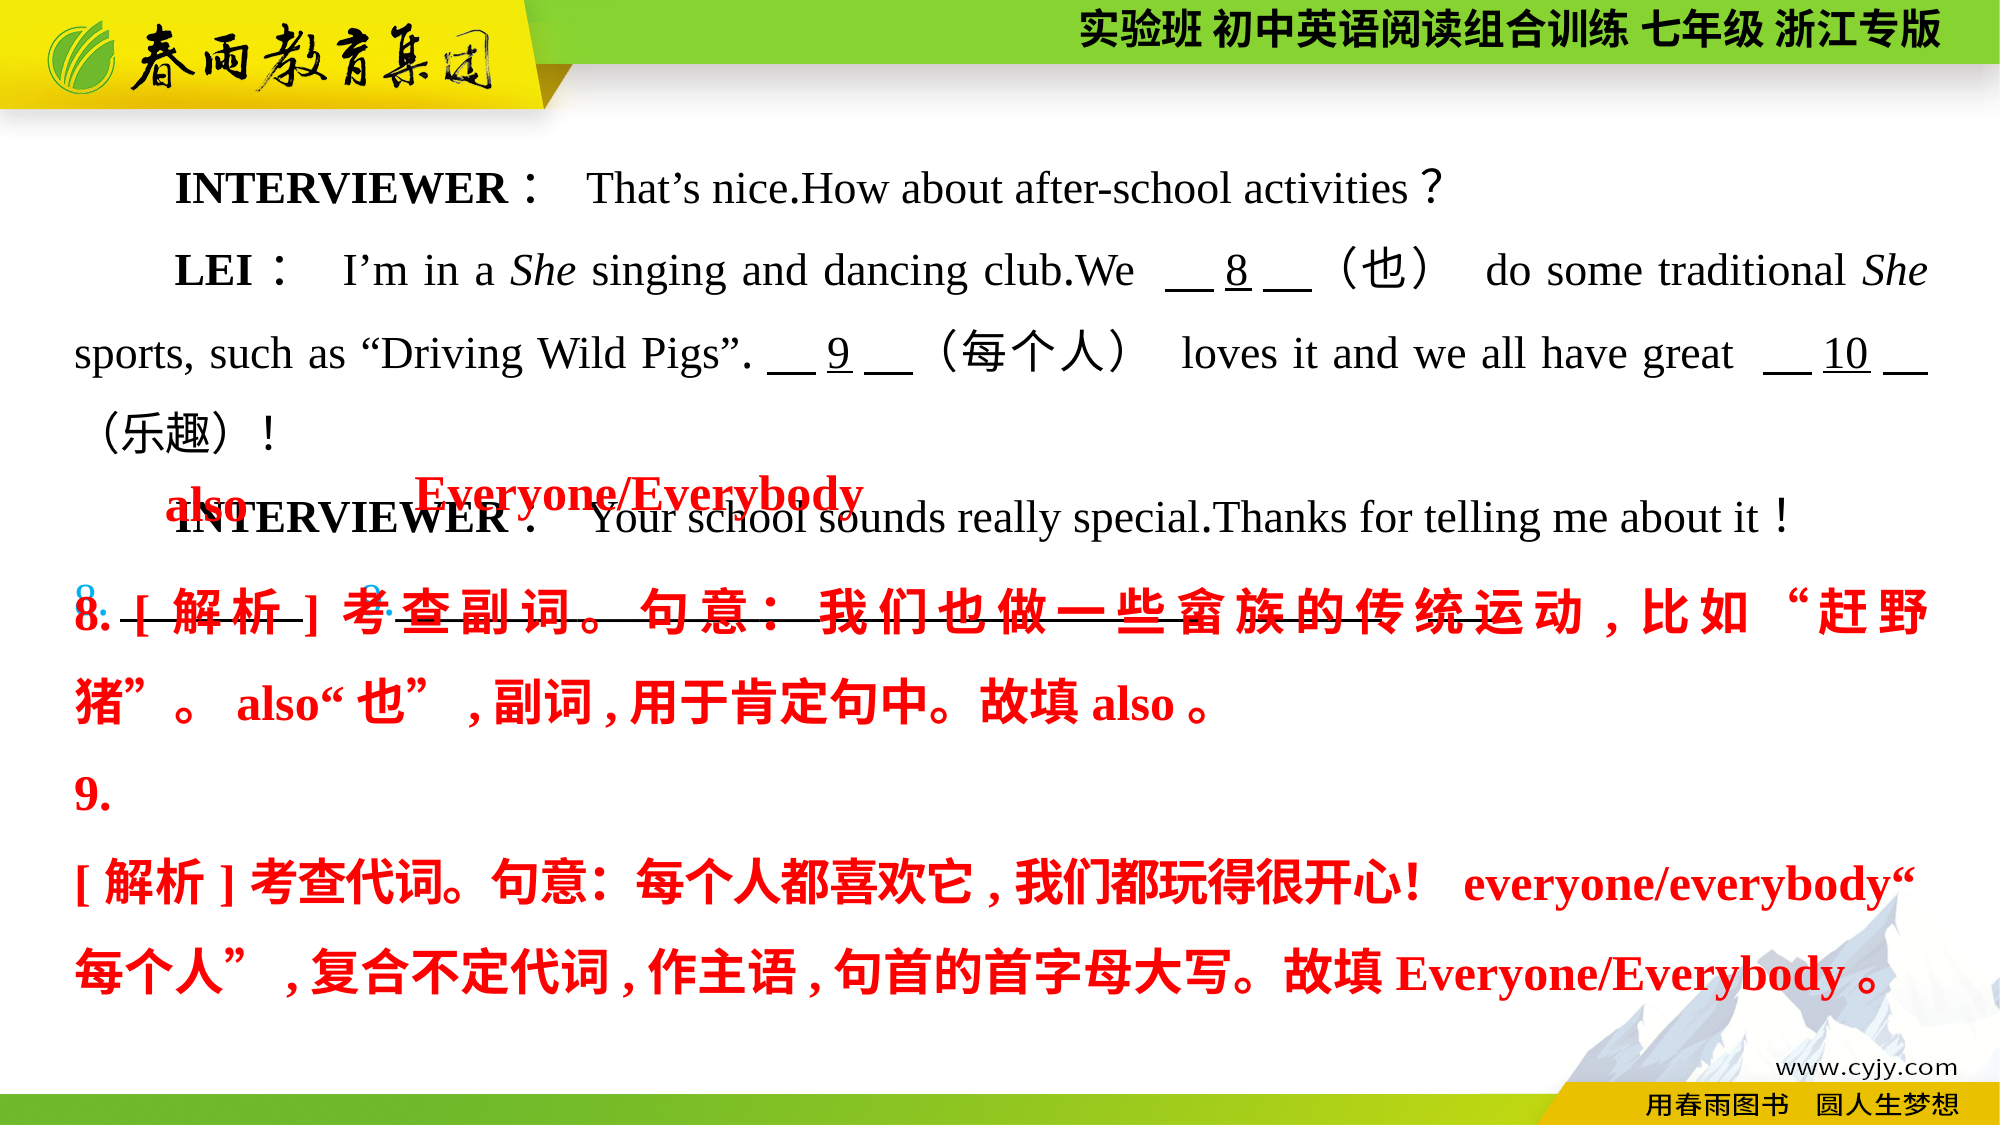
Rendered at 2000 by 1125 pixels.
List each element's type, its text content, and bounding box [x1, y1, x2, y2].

text_box Everyone/Everybody [399, 453, 880, 529]
text_box also [149, 463, 264, 539]
text_box 9. [解析]考查代词。句意：每个人都喜欢它,我们都玩得很开心！everyone/everybody“每个人”,复合不定代词,作主语,句首的首字母大写。故填Everyone/Everybody。 [59, 723, 1944, 1009]
text_box 8. [解析]考查副词。句意：我们也做一些畲族的传统运动,比如“赶野猪”。also“也”,副词,用于肯定句中。故填also。 [59, 542, 1944, 723]
list INTERVIEWER： That’s nice.How about after-school activities？ LEI： I’m in a She singing and dancing club.We 8 （也） do some traditional She sports, such as “Driving Wild Pigs”. 9 （每个人） loves it and we all have great 10 （乐趣）！ INTERVIEWER： Your school sounds really special.Thanks for telling me about it！ 8. 9._____________________ [59, 122, 1944, 542]
picture [0, 0, 2000, 1125]
